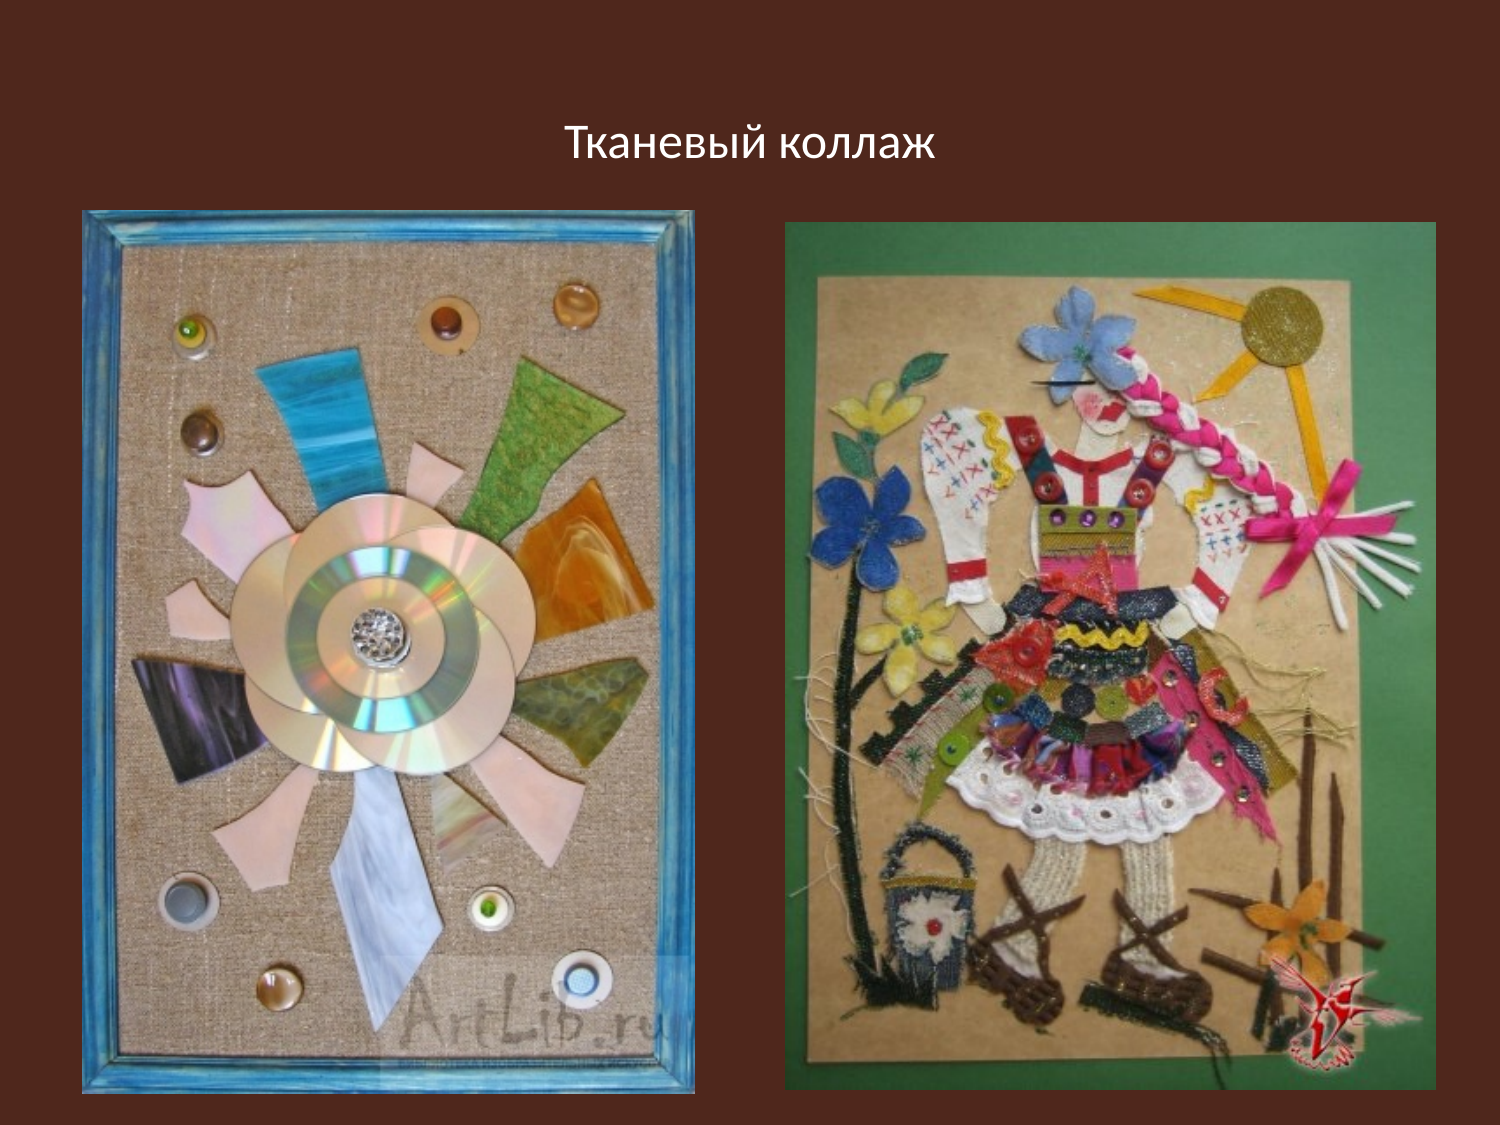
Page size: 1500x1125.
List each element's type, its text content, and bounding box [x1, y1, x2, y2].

picture [784, 222, 1436, 1090]
picture [81, 210, 695, 1094]
title Тканевый коллаж [75, 45, 1425, 233]
